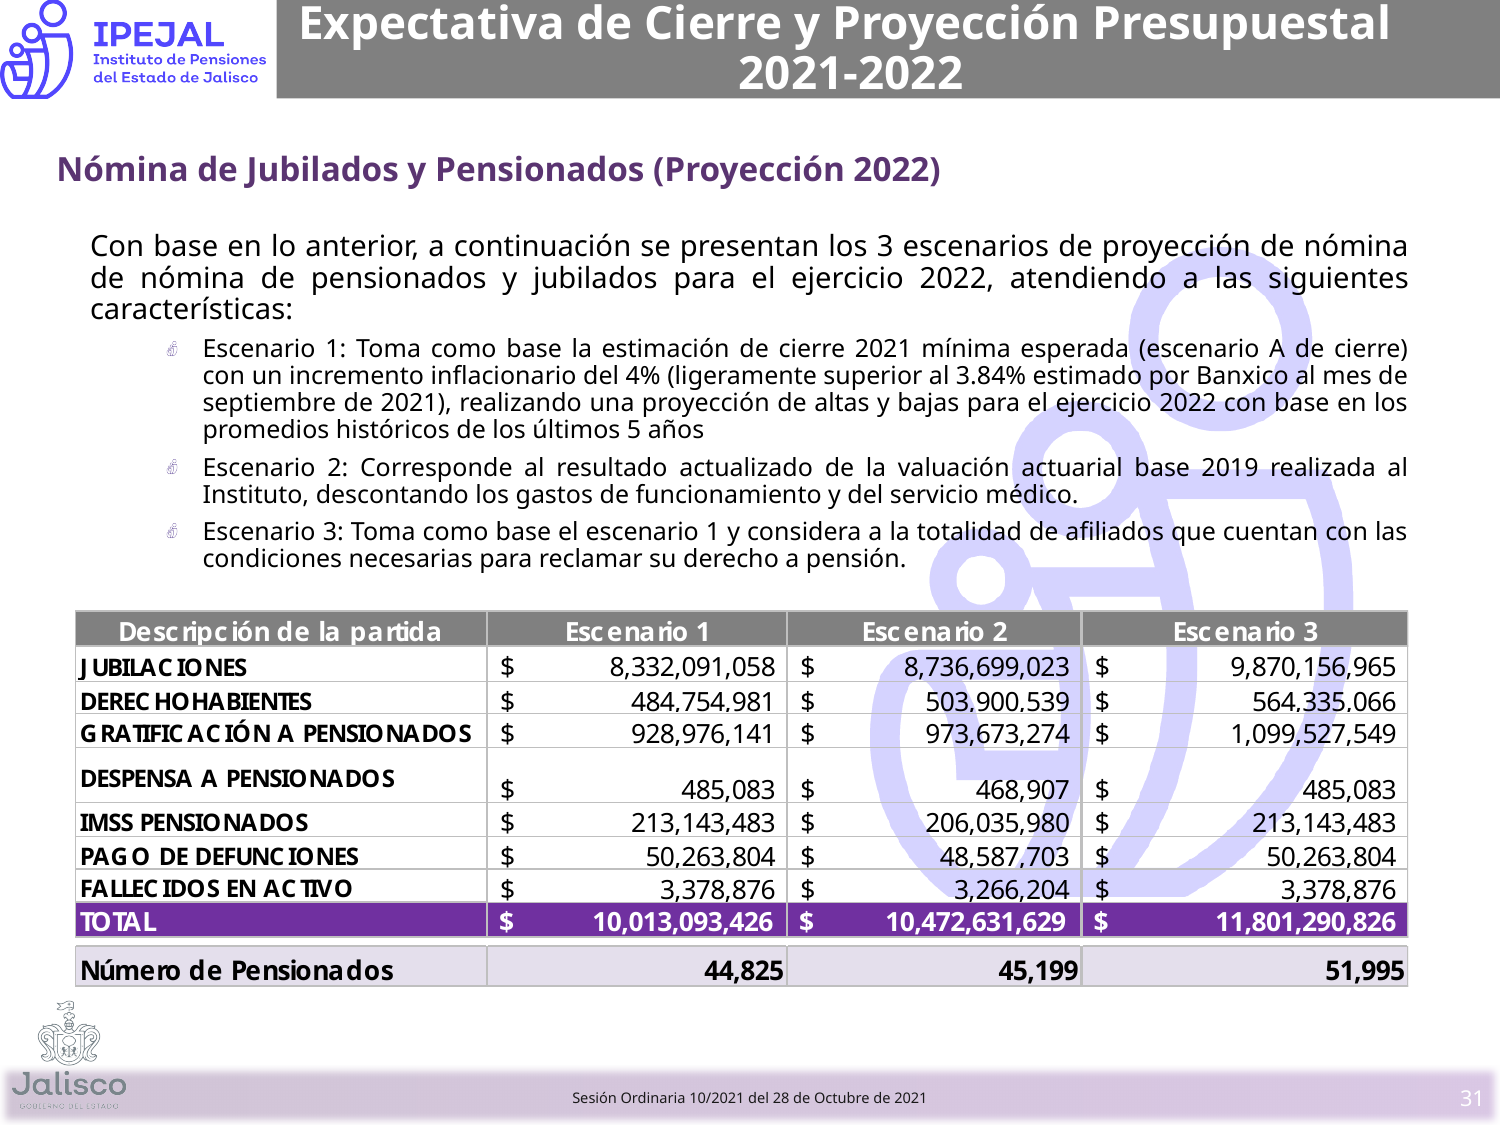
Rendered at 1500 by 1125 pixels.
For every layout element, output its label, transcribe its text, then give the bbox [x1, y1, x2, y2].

title Expectativa de Cierre y Proyección Presupuestal 2021-2022 [277, 1, 1425, 99]
picture [165, 521, 179, 540]
slide_number 31 [1149, 1069, 1500, 1125]
picture [165, 457, 179, 476]
picture [74, 945, 1410, 988]
list Con base en lo anterior, a continuación se presentan los 3 escenarios de proyección de nómina de nómina de pensionados y jubilados para el ejercicio 2022, atendiendo a las siguientes características: Escenario 1: Toma como base la estimación de cierre 2021 mínima esperada (escenario A de cierre) con un incremento inflacionario del 4% (ligeramente superior al 3.84% estimado por Banxico al mes de septiembre de 2021), realizando una proyección de altas y bajas para el ejercicio 2022 con base en los promedios históricos de los últimos 5 años Escenario 2: Corresponde al resultado actualizado de la valuación actuarial base 2019 realizada al Instituto, descontando los gastos de funcionamiento y del servicio médico. Escenario 3: Toma como base el escenario 1 y considera a la totalidad de afiliados que cuentan con las condiciones necesarias para reclamar su derecho a pensión. [75, 223, 1425, 624]
picture [0, 993, 153, 1120]
footer Sesión Ordinaria 10/2021 del 28 de Octubre de 2021 [471, 1081, 1029, 1116]
picture [74, 610, 1410, 939]
text_box Nómina de Jubilados y Pensionados (Proyección 2022) [41, 144, 1459, 214]
picture [165, 339, 179, 358]
picture [0, 0, 266, 99]
